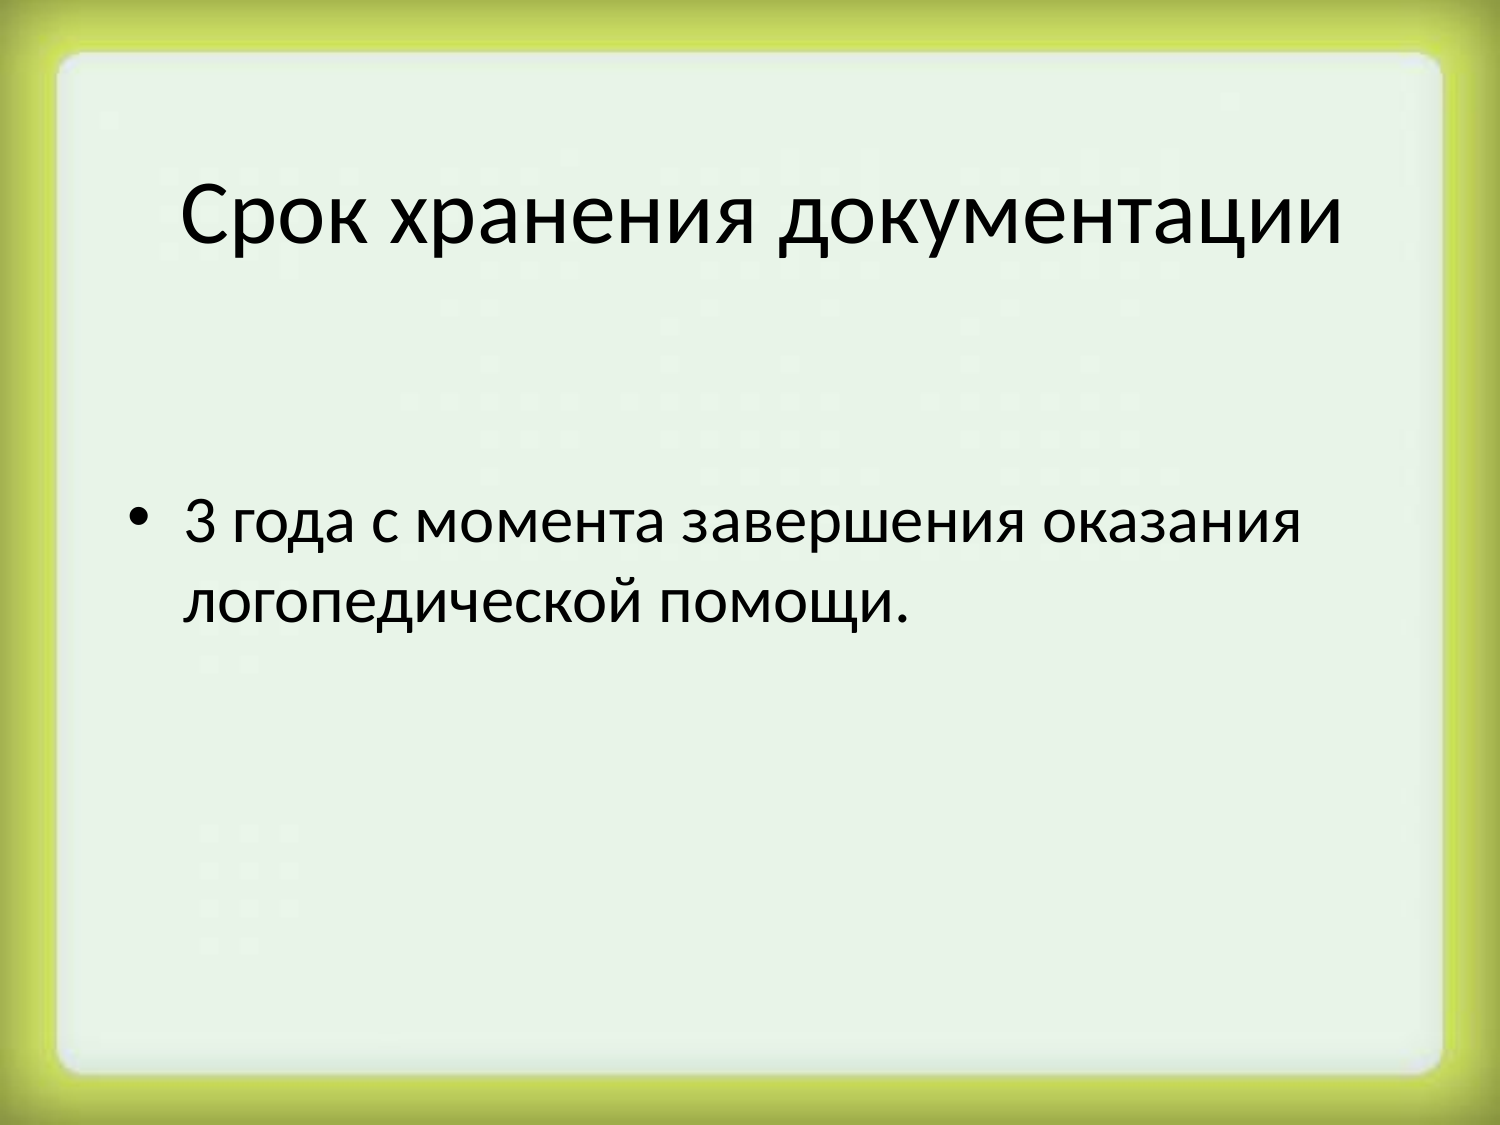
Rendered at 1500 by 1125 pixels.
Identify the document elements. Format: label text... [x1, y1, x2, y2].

title Срок хранения документации [88, 113, 1439, 302]
list 3 года с момента завершения оказания логопедической помощи. [112, 468, 1463, 887]
picture [0, 0, 1500, 1125]
